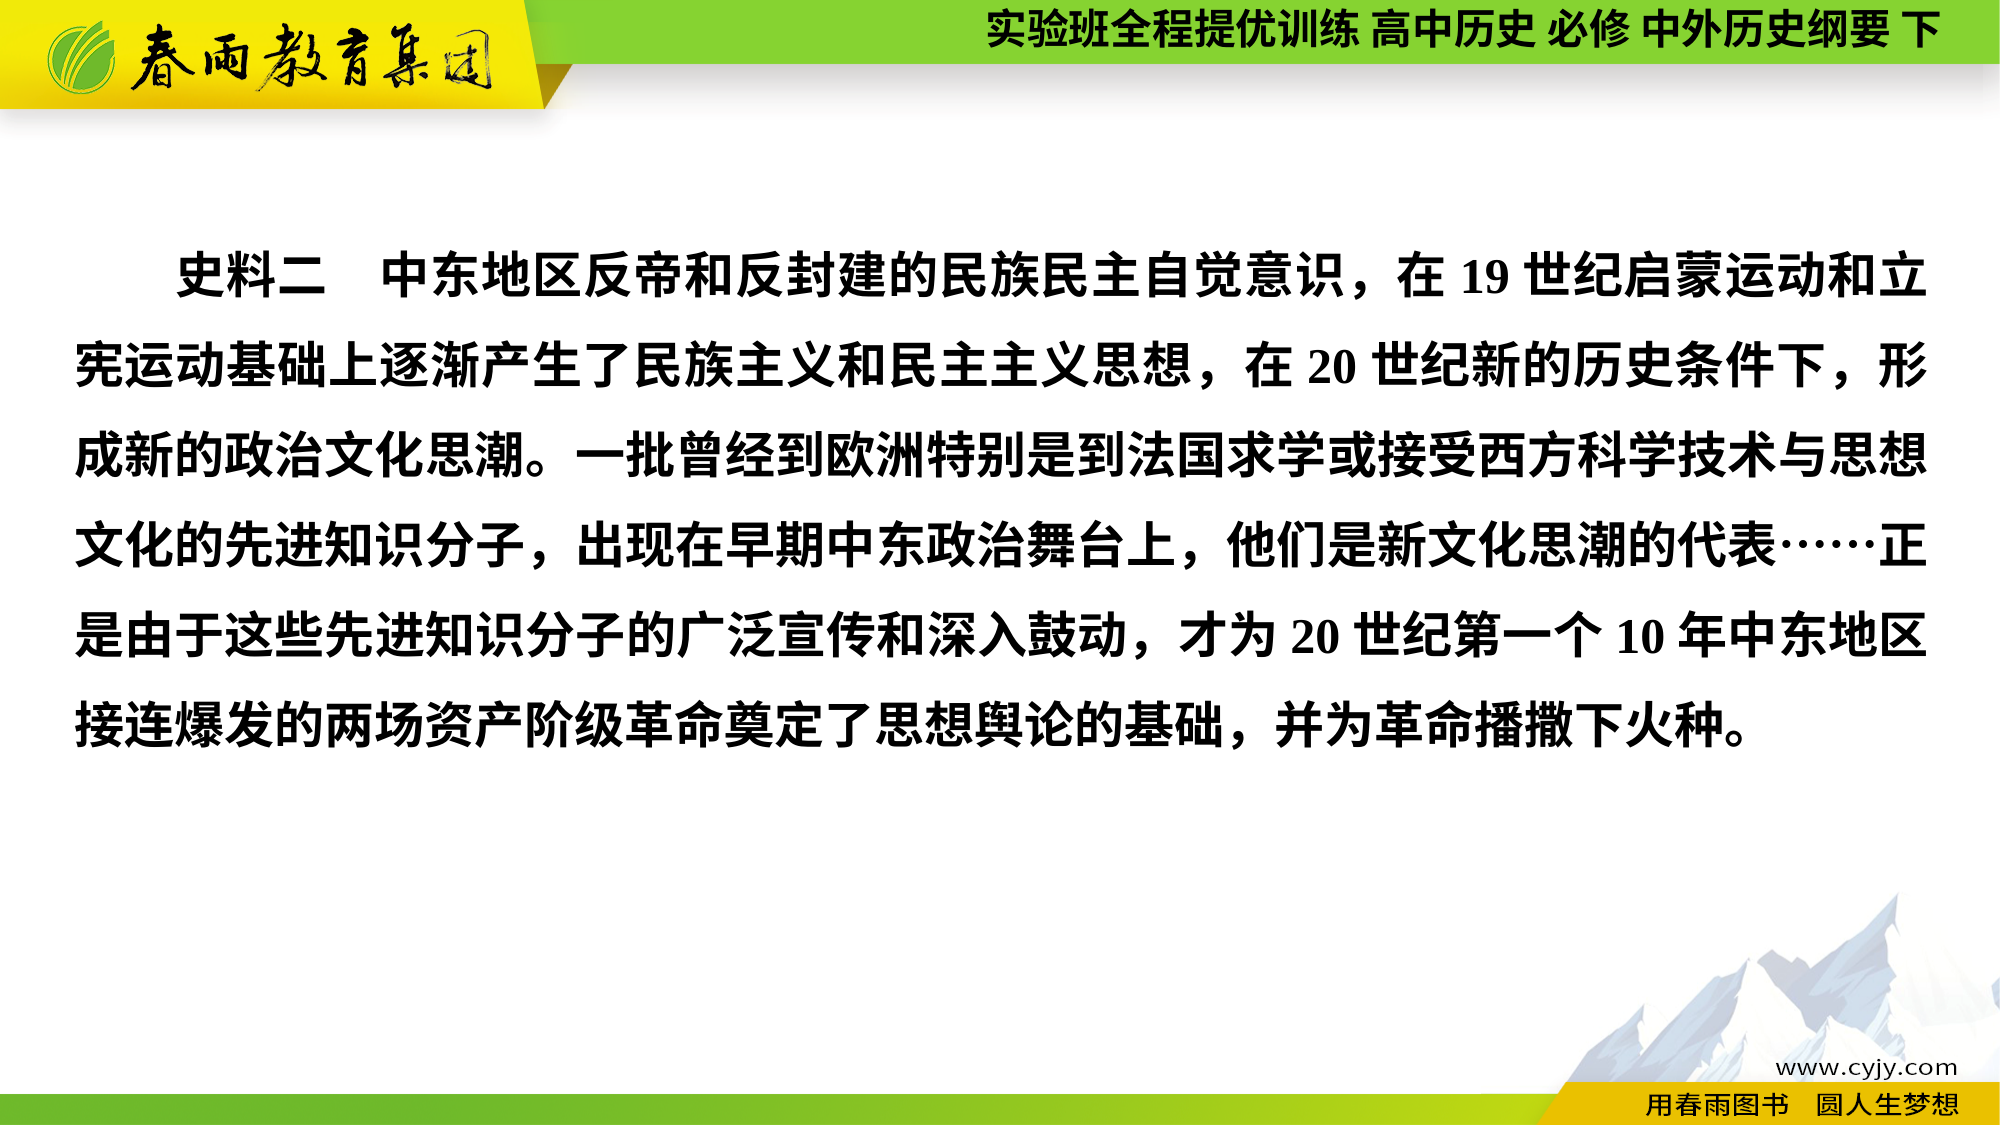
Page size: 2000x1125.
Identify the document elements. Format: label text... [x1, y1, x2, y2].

list 史料二 中东地区反帝和反封建的民族民主自觉意识，在19世纪启蒙运动和立宪运动基础上逐渐产生了民族主义和民主主义思想，在20世纪新的历史条件下，形成新的政治文化思潮。一批曾经到欧洲特别是到法国求学或接受西方科学技术与思想文化的先进知识分子，出现在早期中东政治舞台上，他们是新文化思潮的代表……正是由于这些先进知识分子的广泛宣传和深入鼓动，才为20世纪第一个10年中东地区接连爆发的两场资产阶级革命奠定了思想舆论的基础，并为革命播撒下火种。 [59, 206, 1944, 846]
picture [0, 0, 2000, 1125]
